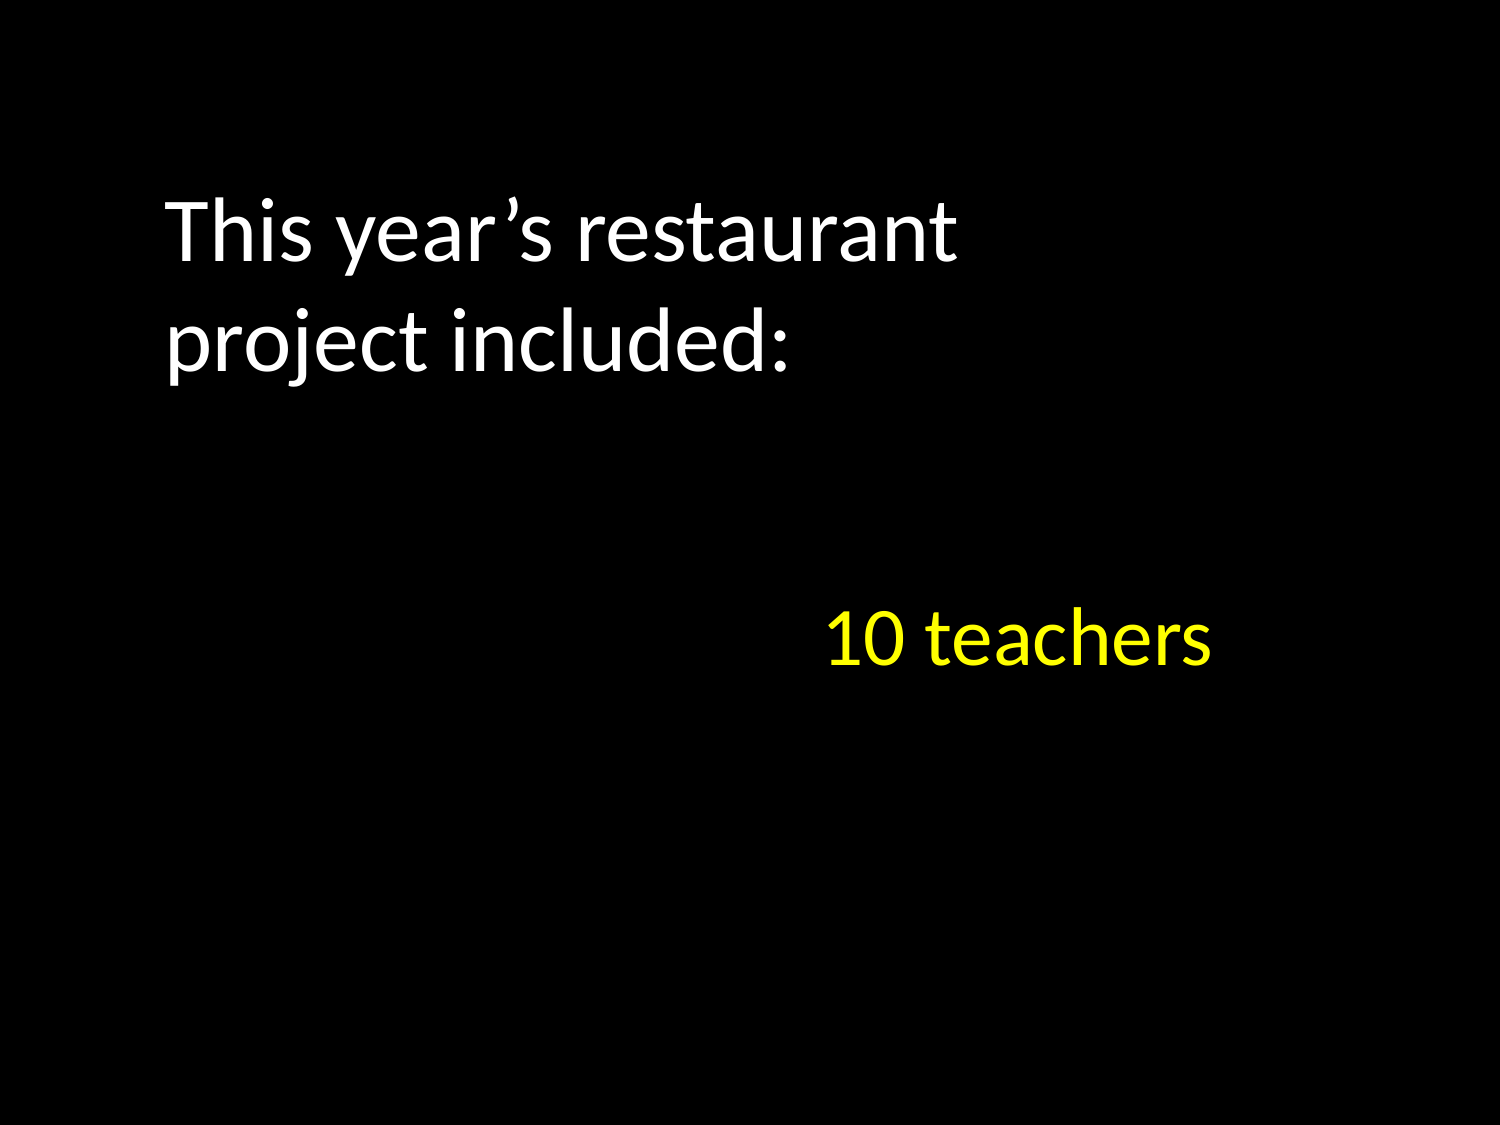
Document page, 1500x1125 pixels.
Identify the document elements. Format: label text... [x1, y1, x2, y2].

text_box 10 teachers [549, 575, 1325, 690]
text_box This year’s restaurant project included: [150, 162, 1225, 398]
